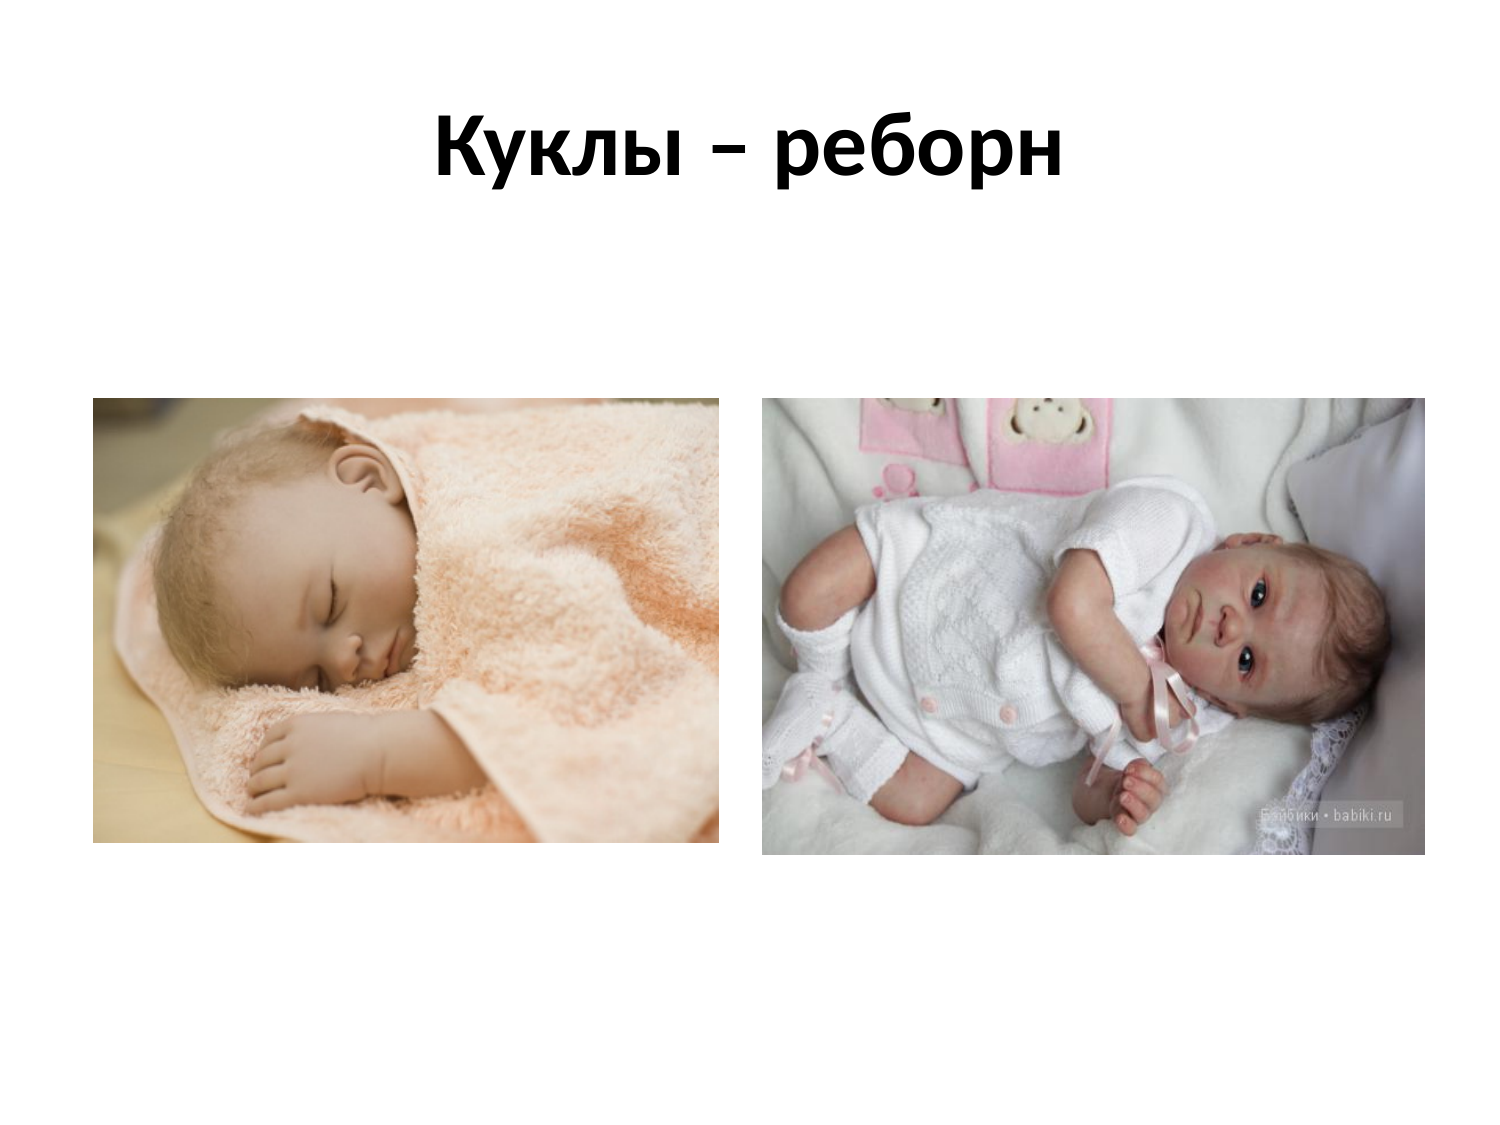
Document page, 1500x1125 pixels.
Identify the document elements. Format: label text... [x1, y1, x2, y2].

title Куклы – реборн [75, 45, 1425, 233]
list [93, 398, 719, 843]
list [762, 398, 1426, 855]
